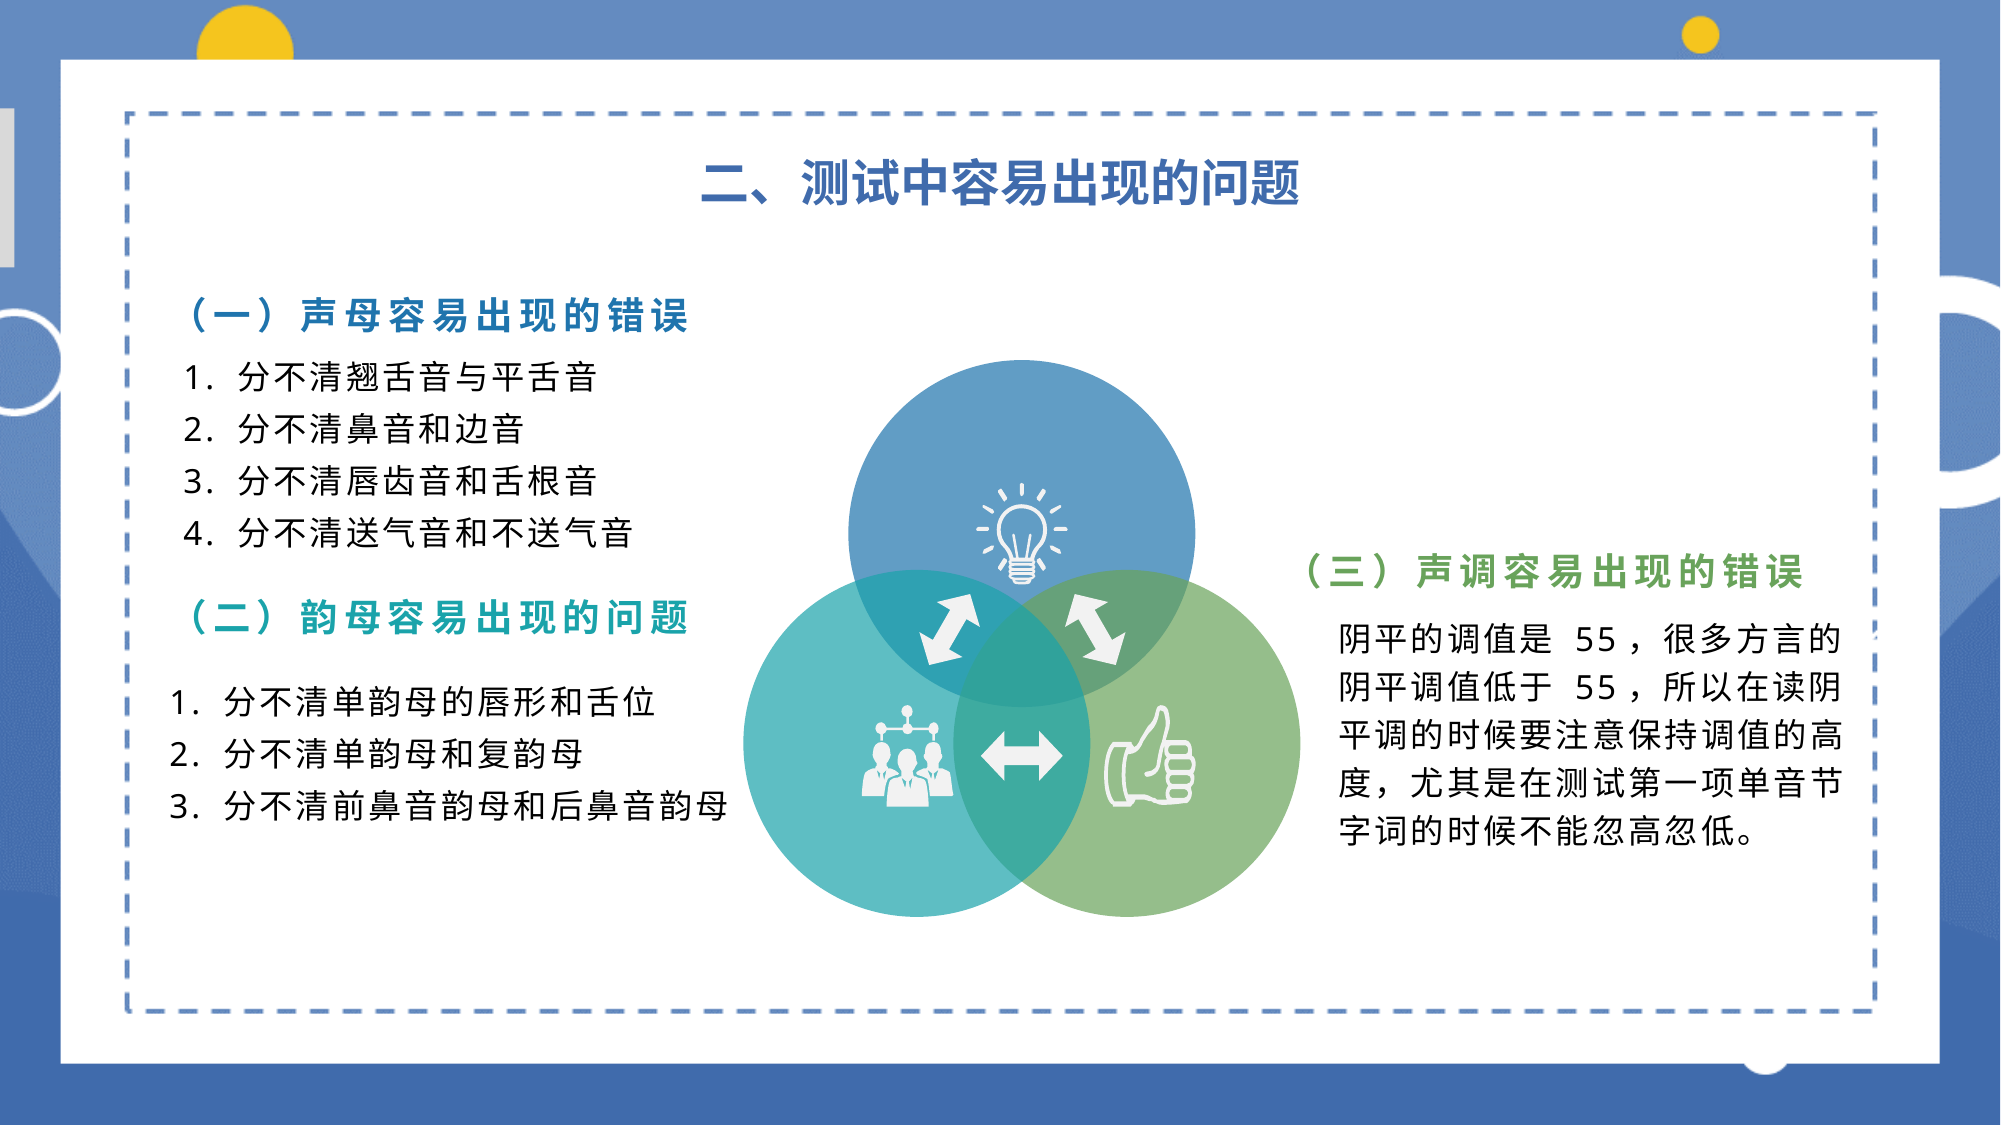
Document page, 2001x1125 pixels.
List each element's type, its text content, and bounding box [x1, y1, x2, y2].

text_box [1063, 592, 1128, 667]
text_box [1019, 482, 1024, 497]
picture [0, 0, 2001, 1125]
text_box [861, 742, 954, 807]
text_box （三）声调容易出现的错误 [1270, 523, 1864, 601]
text_box [1036, 488, 1046, 502]
text_box [1053, 526, 1068, 531]
text_box 1. 分不清翘舌音与平舌音 2. 分不清鼻音和边音 3. 分不清唇齿音和舌根音 4. 分不清送气音和不送气音 [168, 344, 684, 548]
text_box [875, 705, 939, 741]
text_box 阴平的调值是 55，很多方言的阴平调值低于 55，所以在读阴平调的时候要注意保持调值的高度，尤其是在测试第一项单音节字词的时候不能忽高忽低。 [1323, 610, 1864, 867]
text_box 二、测试中容易出现的问题 [685, 144, 1315, 220]
text_box [0, 107, 15, 268]
text_box [979, 728, 1065, 784]
text_box [1049, 545, 1062, 554]
text_box [847, 359, 1197, 603]
text_box （一）声母容易出现的错误 [155, 267, 768, 345]
text_box [1104, 705, 1196, 807]
text_box [758, 568, 1092, 918]
text_box [976, 526, 989, 531]
text_box [917, 592, 982, 667]
text_box （二）韵母容易出现的问题 [154, 569, 768, 647]
text_box 1. 分不清单韵母的唇形和舌位 2. 分不清单韵母和复韵母 3. 分不清前鼻音韵母和后鼻音韵母 [154, 669, 807, 867]
text_box [998, 488, 1008, 502]
text_box [1049, 505, 1062, 514]
text_box [1022, 568, 1302, 918]
text_box [996, 504, 1048, 585]
text_box [982, 505, 995, 514]
text_box [982, 545, 995, 554]
